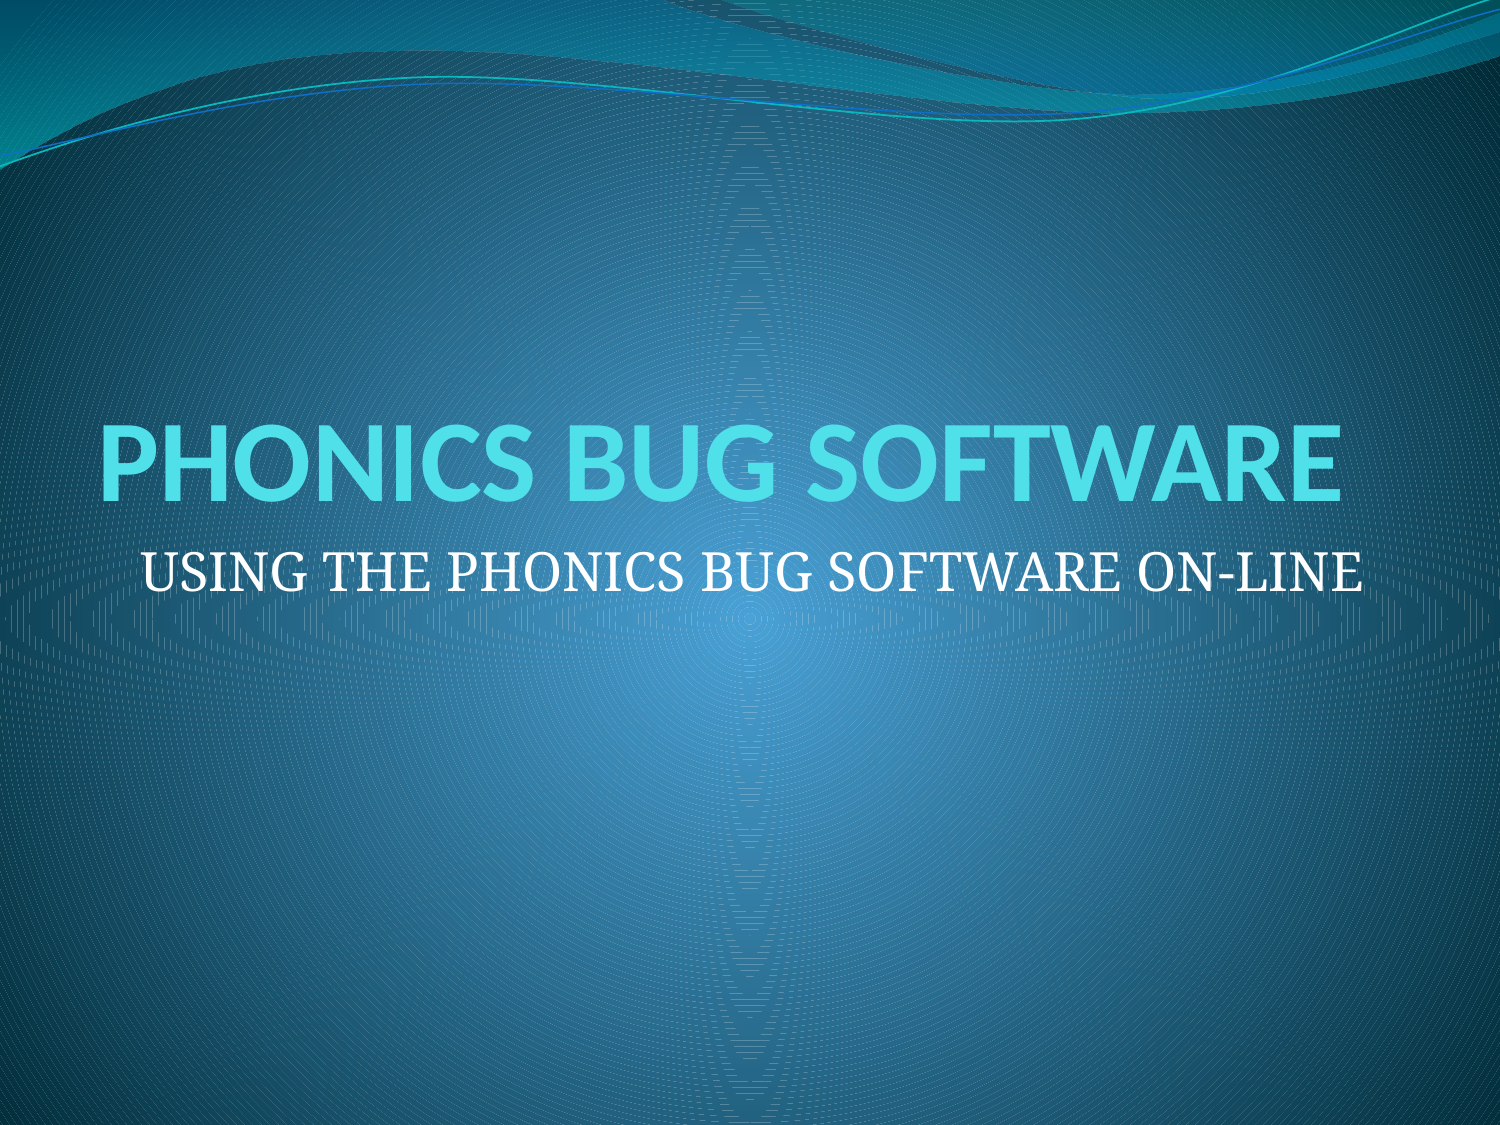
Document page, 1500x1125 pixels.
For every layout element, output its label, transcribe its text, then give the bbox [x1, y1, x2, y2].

subtitle USING THE PHONICS BUG SOFTWARE ON-LINE [87, 529, 1376, 818]
title PHONICS BUG SOFTWARE [87, 224, 1376, 525]
